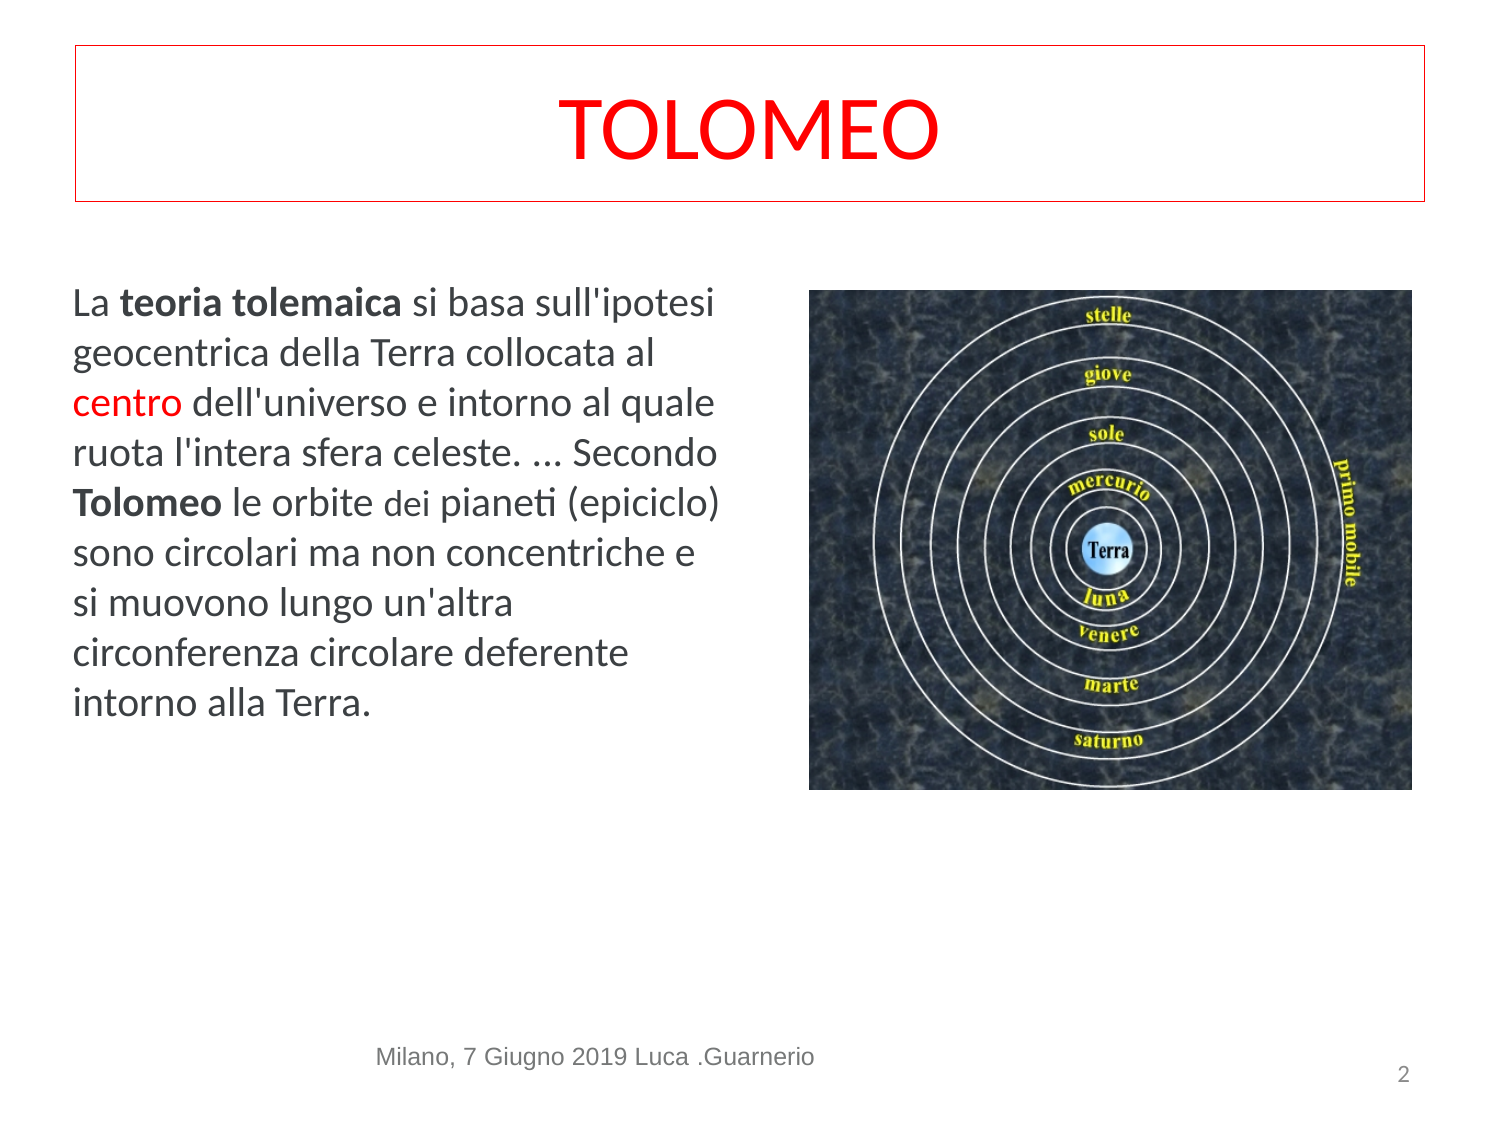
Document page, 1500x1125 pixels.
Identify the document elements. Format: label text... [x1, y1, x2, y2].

title TOLOMEO [75, 45, 1425, 202]
slide_number 2 [1074, 1042, 1425, 1103]
text_box Milano, 7 Giugno 2019 Luca .Guarnerio [360, 1033, 987, 1094]
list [808, 290, 1412, 790]
text_box La teoria tolemaica si basa sull'ipotesi geocentrica della Terra collocata al centro dell'universo e intorno al quale ruota l'intera sfera celeste. ... Secondo Tolomeo le orbite dei pianeti (epiciclo) sono circolari ma non concentriche e si muovono lungo un'altra circonferenza circolare deferente intorno alla Terra. [57, 267, 739, 733]
